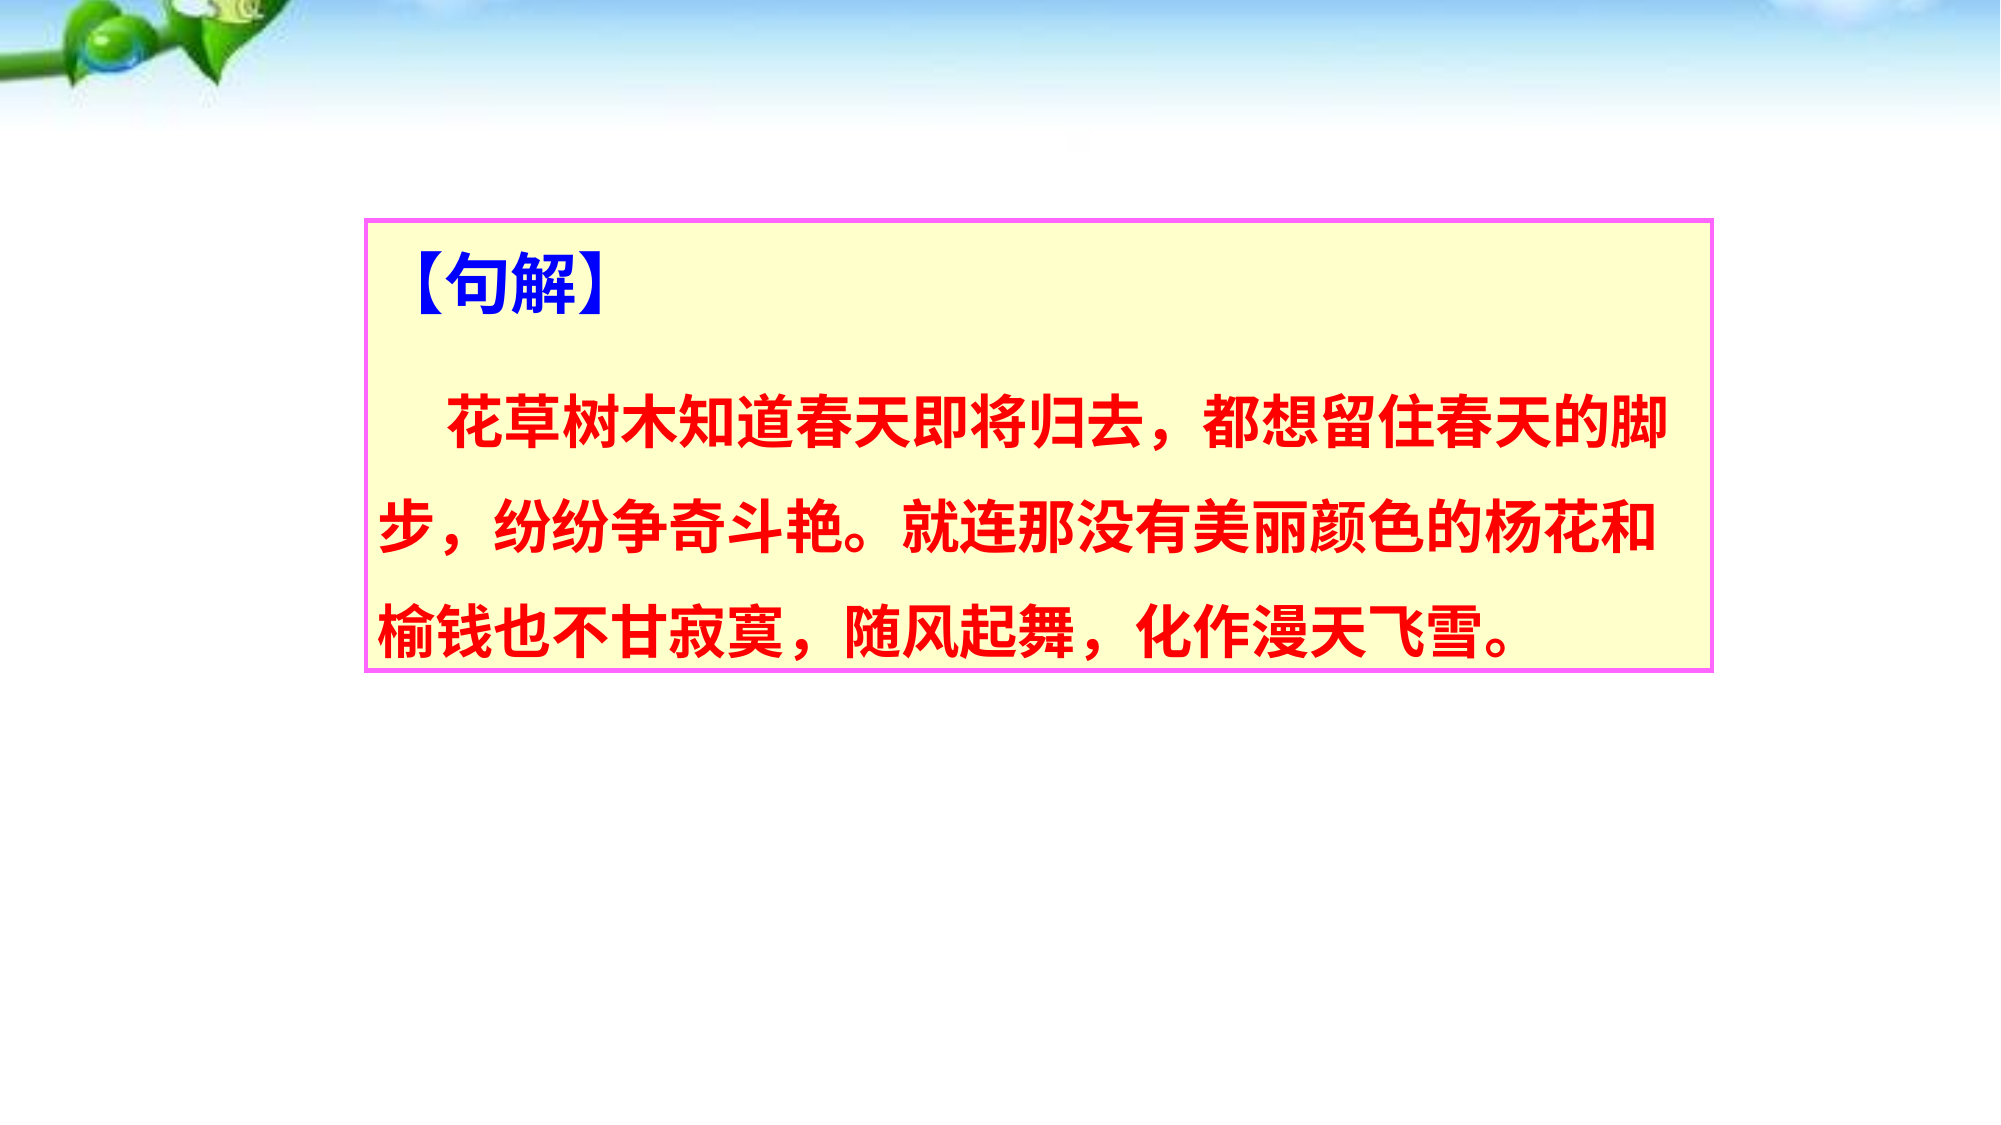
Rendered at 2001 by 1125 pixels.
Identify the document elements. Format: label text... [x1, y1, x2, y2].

picture [0, 0, 2001, 1125]
text_box 【句解】 花草树木知道春天即将归去，都想留住春天的脚步，纷纷争奇斗艳。就连那没有美丽颜色的杨花和榆钱也不甘寂寞，随风起舞，化作漫天飞雪。 [366, 220, 1713, 671]
